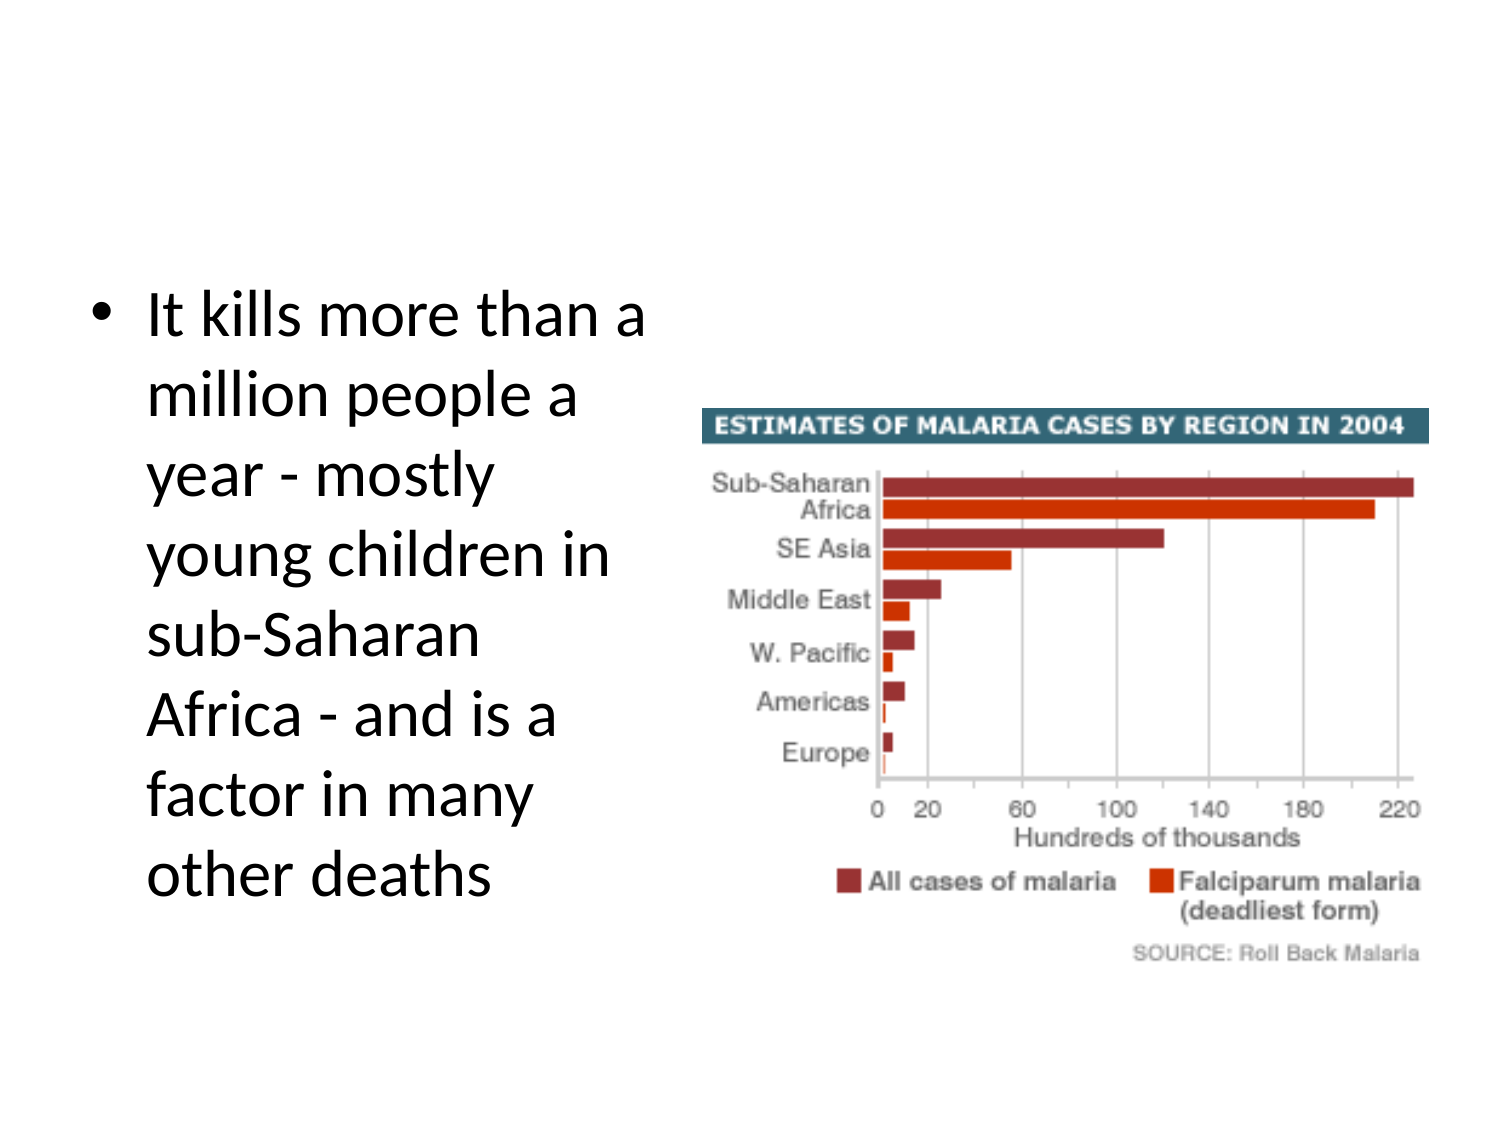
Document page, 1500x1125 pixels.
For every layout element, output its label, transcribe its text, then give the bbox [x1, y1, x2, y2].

list It kills more than a million people a year - mostly young children in sub-Saharan Africa - and is a factor in many other deaths [75, 262, 668, 988]
picture [702, 408, 1430, 976]
